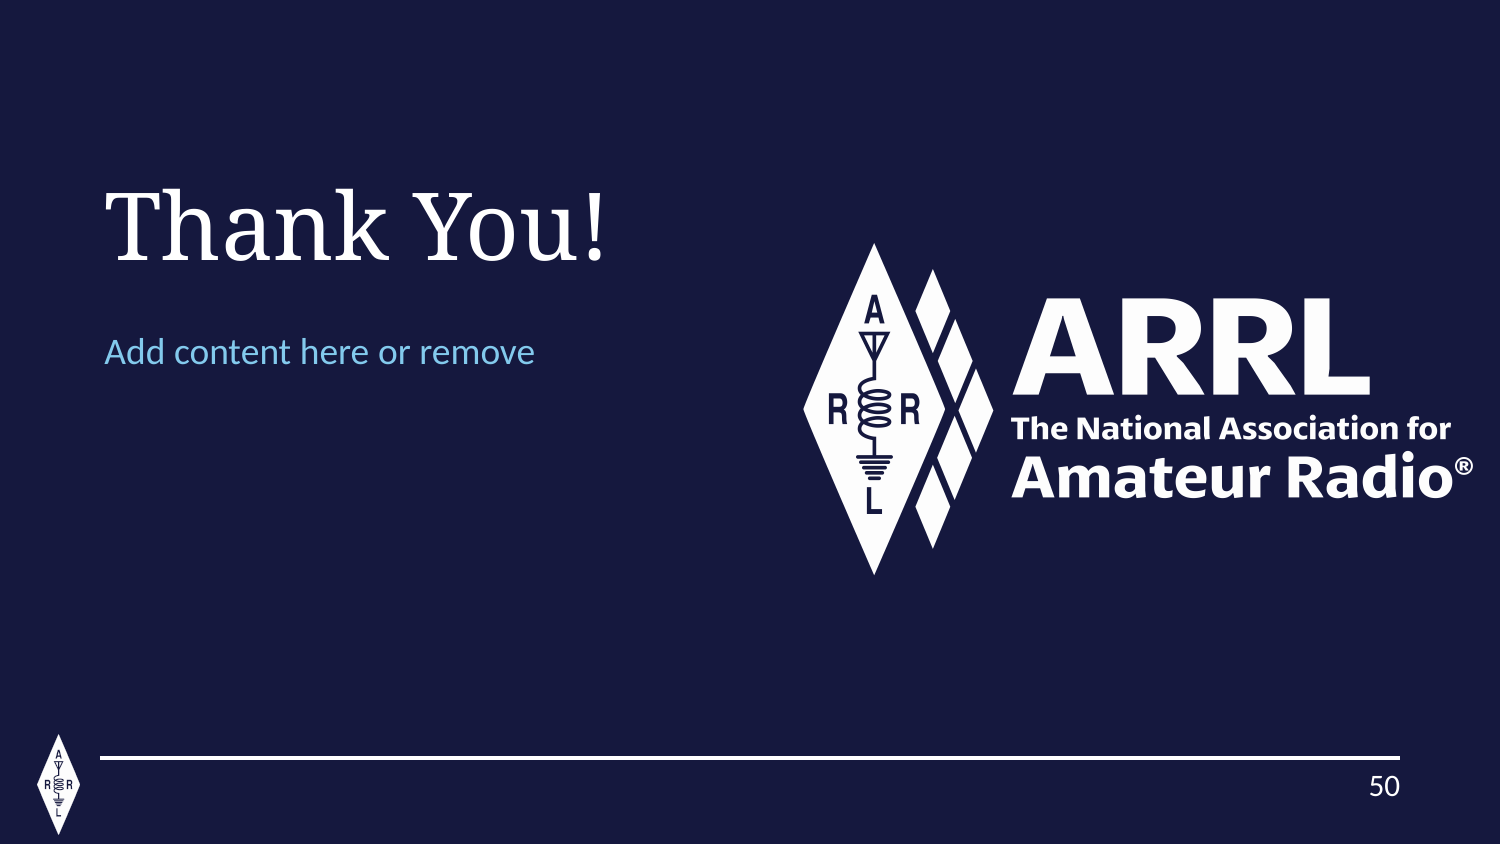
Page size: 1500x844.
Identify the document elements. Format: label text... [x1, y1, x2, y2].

picture [37, 734, 80, 835]
subtitle Add content here or remove [104, 325, 644, 558]
slide_number 50 [1302, 761, 1400, 807]
title Thank You! [104, 135, 621, 287]
picture [801, 239, 1478, 580]
